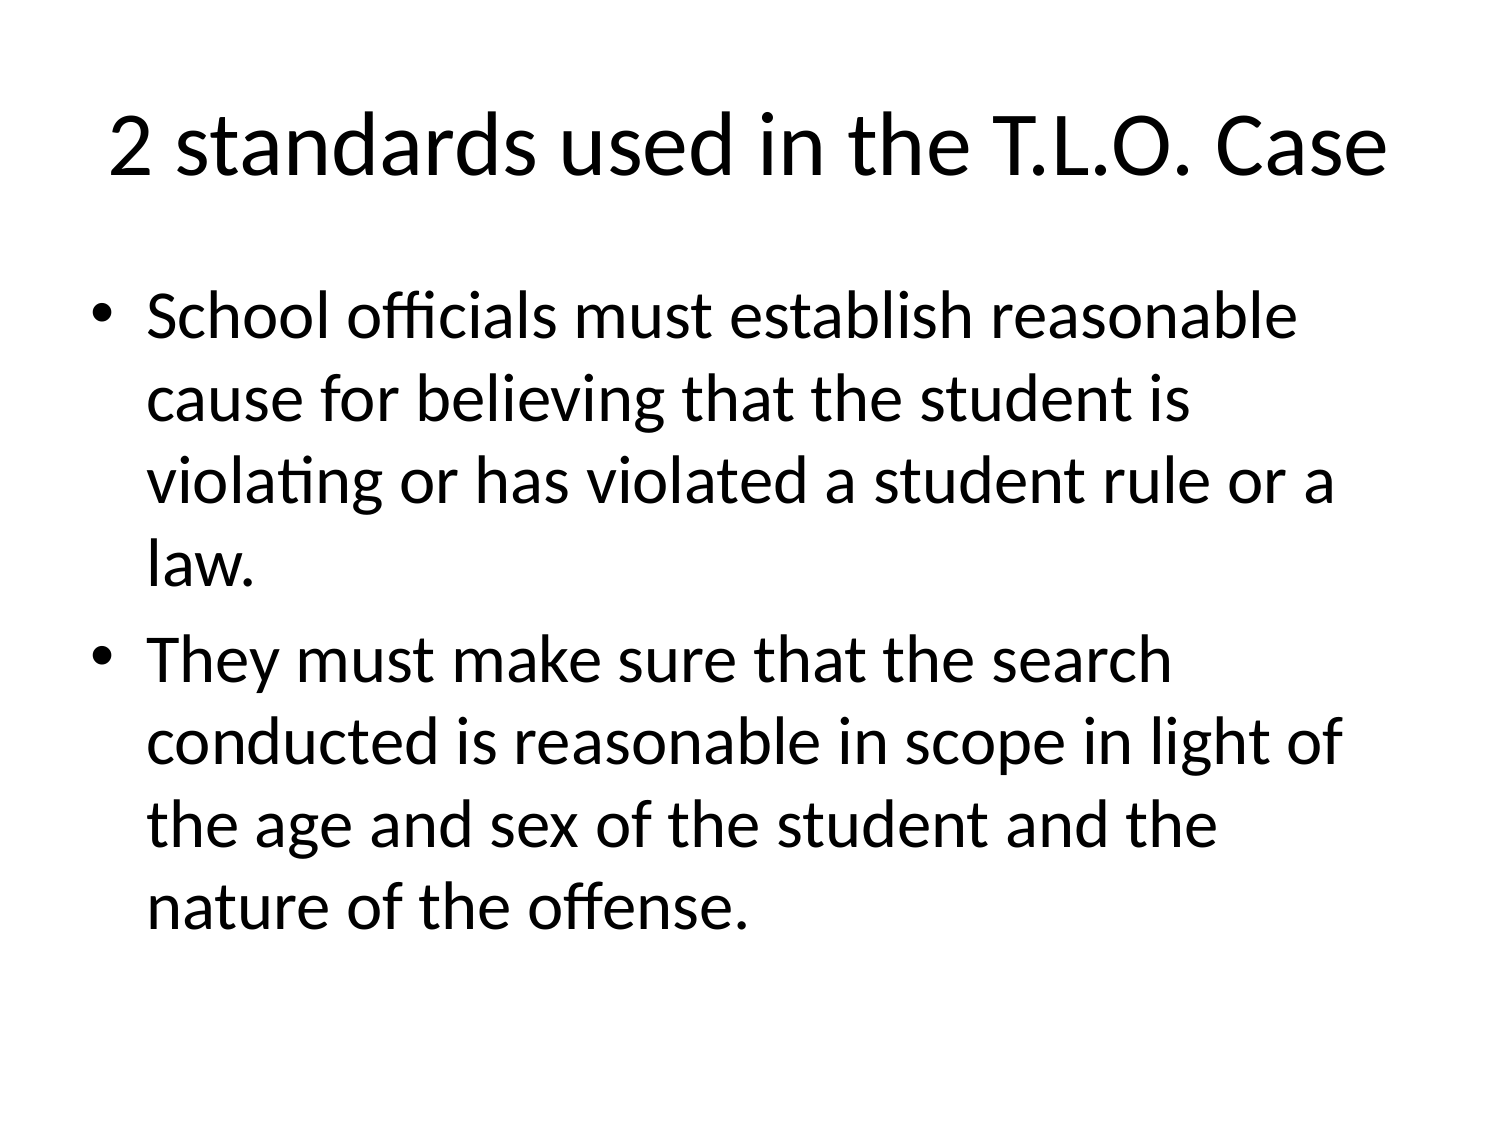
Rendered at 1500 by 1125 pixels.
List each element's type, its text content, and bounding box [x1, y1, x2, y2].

title 2 standards used in the T.L.O. Case [74, 44, 1426, 233]
list School officials must establish reasonable cause for believing that the student is violating or has violated a student rule or a law. They must make sure that the search conducted is reasonable in scope in light of the age and sex of the student and the nature of the offense. [74, 262, 1426, 1006]
